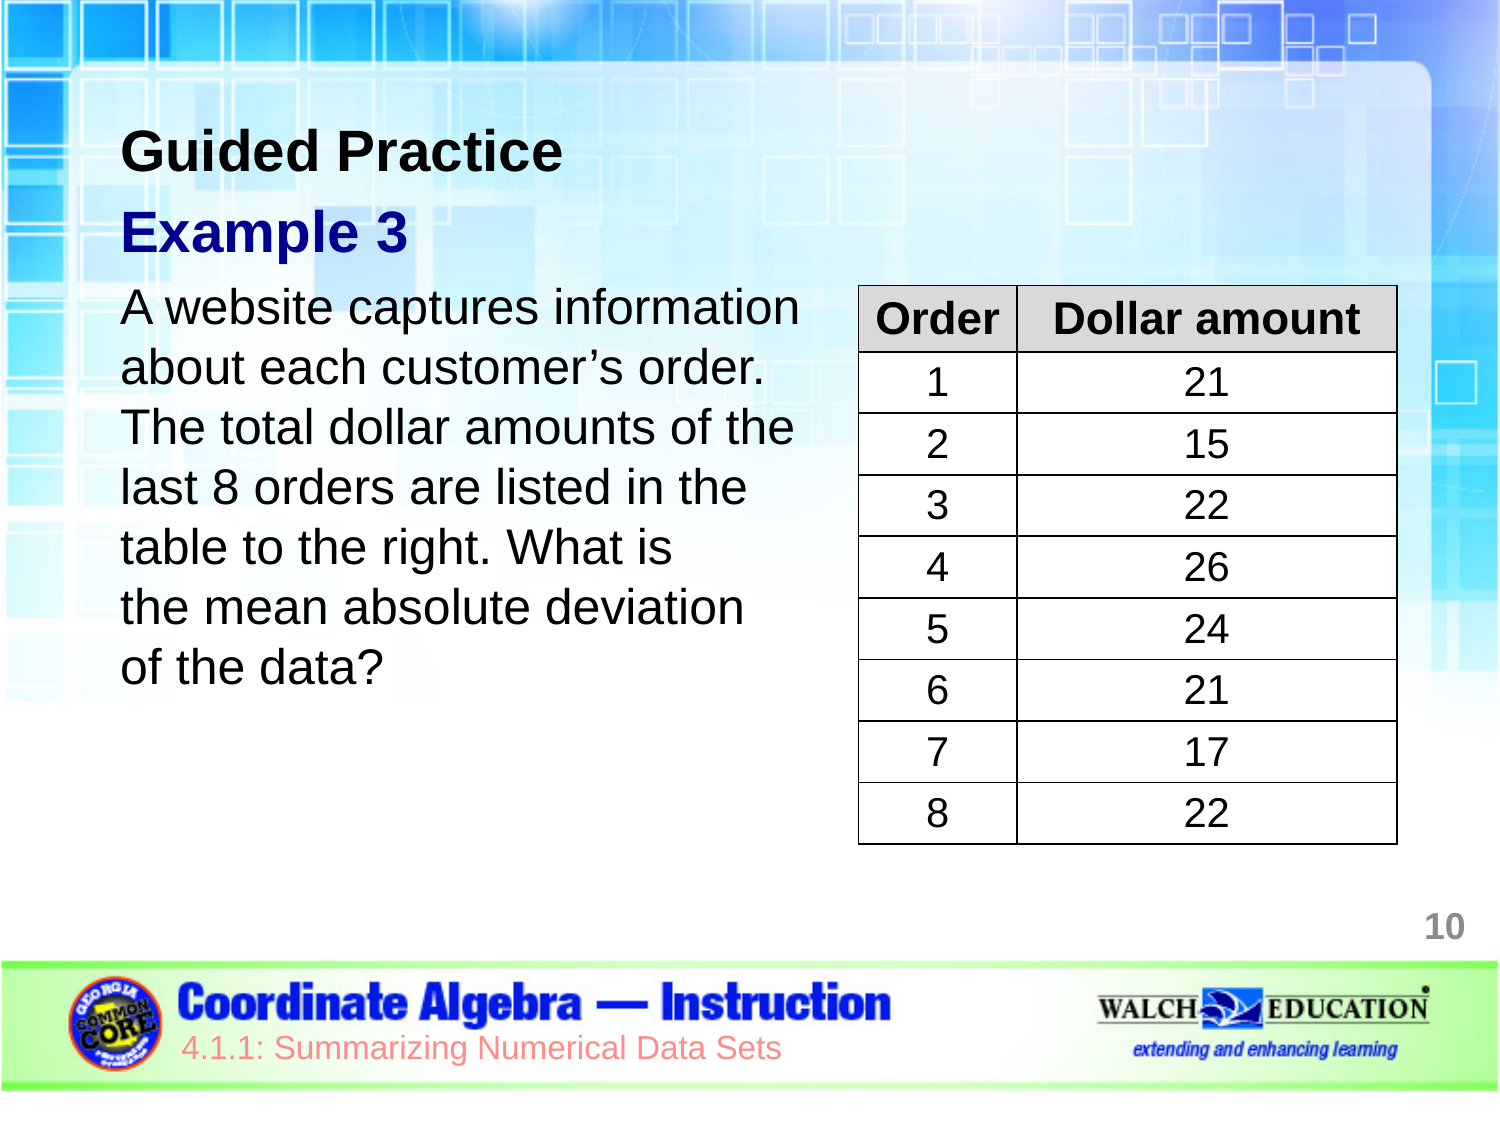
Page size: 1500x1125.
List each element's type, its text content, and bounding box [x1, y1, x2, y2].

slide_number 10 [1361, 901, 1481, 949]
table_cell 22 [1018, 783, 1396, 843]
table_cell 7 [859, 722, 1016, 782]
table_cell 21 [1018, 353, 1396, 412]
table_cell 15 [1018, 414, 1396, 474]
table_header Dollar amount [1018, 286, 1396, 351]
table_cell 21 [1018, 660, 1396, 720]
table_cell 2 [859, 414, 1016, 474]
table_cell 5 [859, 599, 1016, 659]
footer 4.1.1: Summarizing Numerical Data Sets [166, 1024, 1080, 1069]
table_cell 3 [859, 476, 1016, 535]
table_cell 8 [859, 783, 1016, 843]
table_cell 24 [1018, 599, 1396, 659]
table_cell 26 [1018, 537, 1396, 597]
picture [1, 0, 1500, 1091]
table_cell 4 [859, 537, 1016, 597]
table_header Order [859, 286, 1016, 351]
table_cell 22 [1018, 476, 1396, 535]
table_cell 1 [859, 353, 1016, 412]
table_cell 17 [1018, 722, 1396, 782]
table_cell 6 [859, 660, 1016, 720]
subtitle Guided Practice Example 3 A website captures information about each customer’s order. The total dollar amounts of the last 8 orders are listed in the table to the right. What is the mean absolute deviation of the data? [105, 105, 1428, 925]
